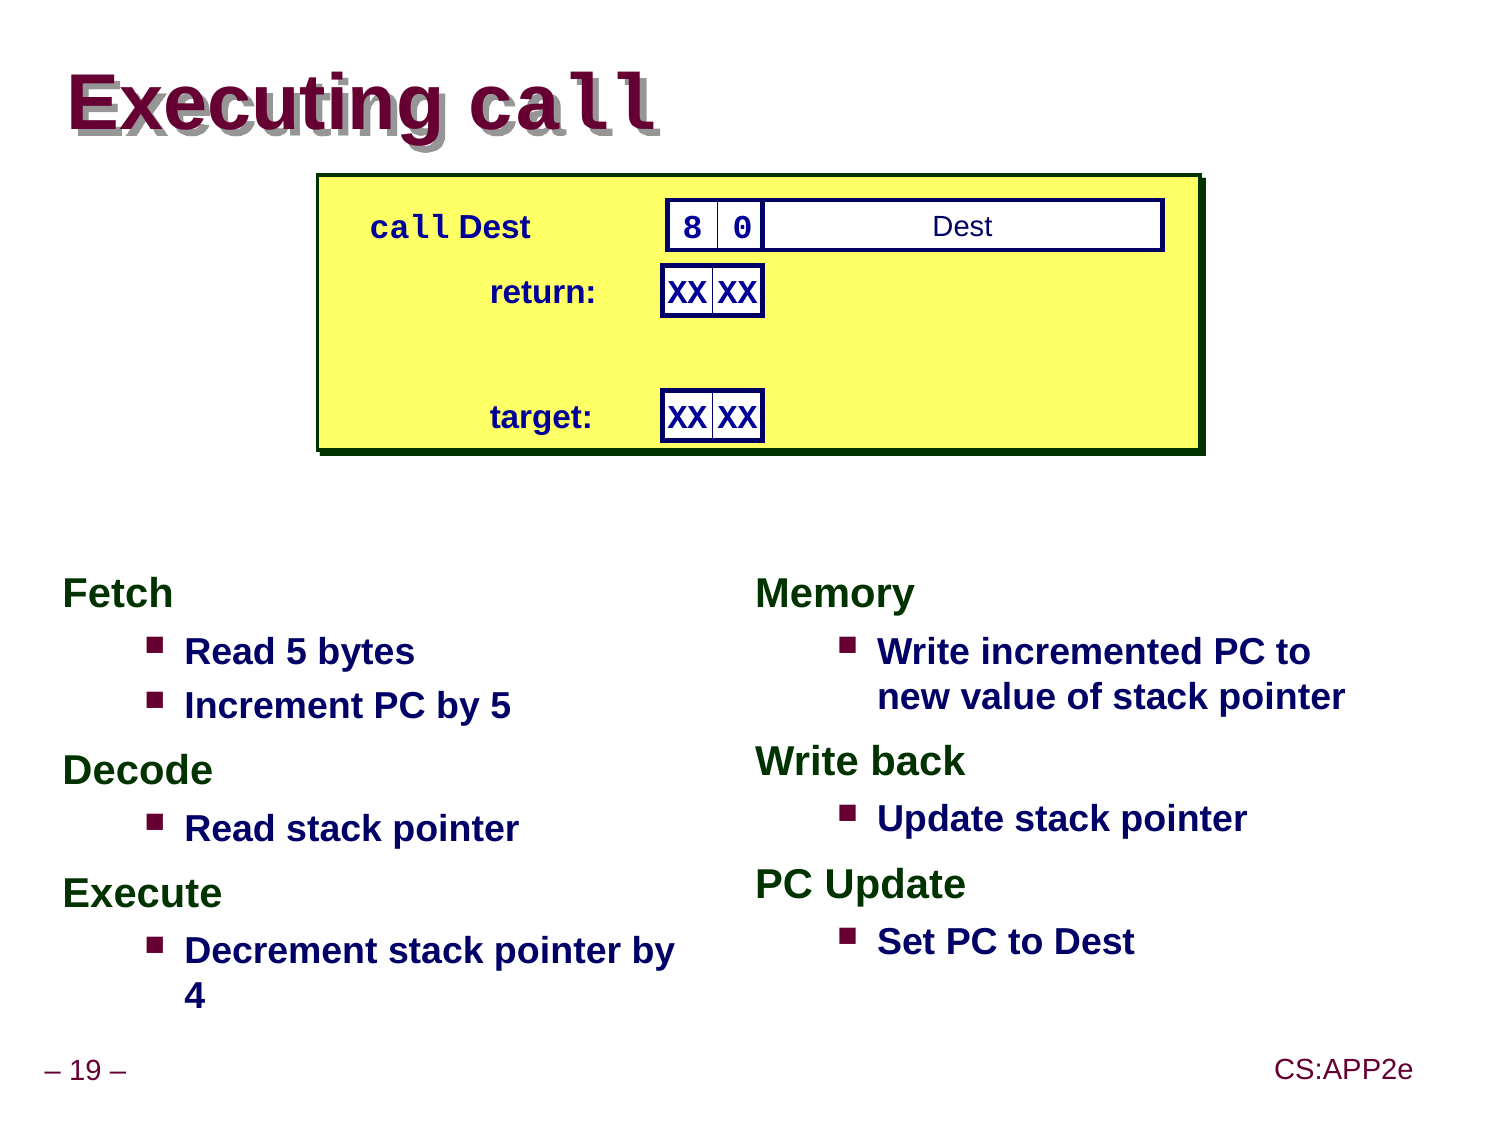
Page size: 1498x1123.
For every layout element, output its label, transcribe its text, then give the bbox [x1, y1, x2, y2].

list Fetch Read 5 bytes Increment PC by 5 Decode Read stack pointer Execute Decrement stack pointer by 4 [47, 562, 716, 1056]
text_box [317, 174, 1201, 451]
title Executing call [66, 40, 1495, 169]
list Memory Write incremented PC to new value of stack pointer Write back Update stack pointer PC Update Set PC to Dest [740, 562, 1409, 1056]
